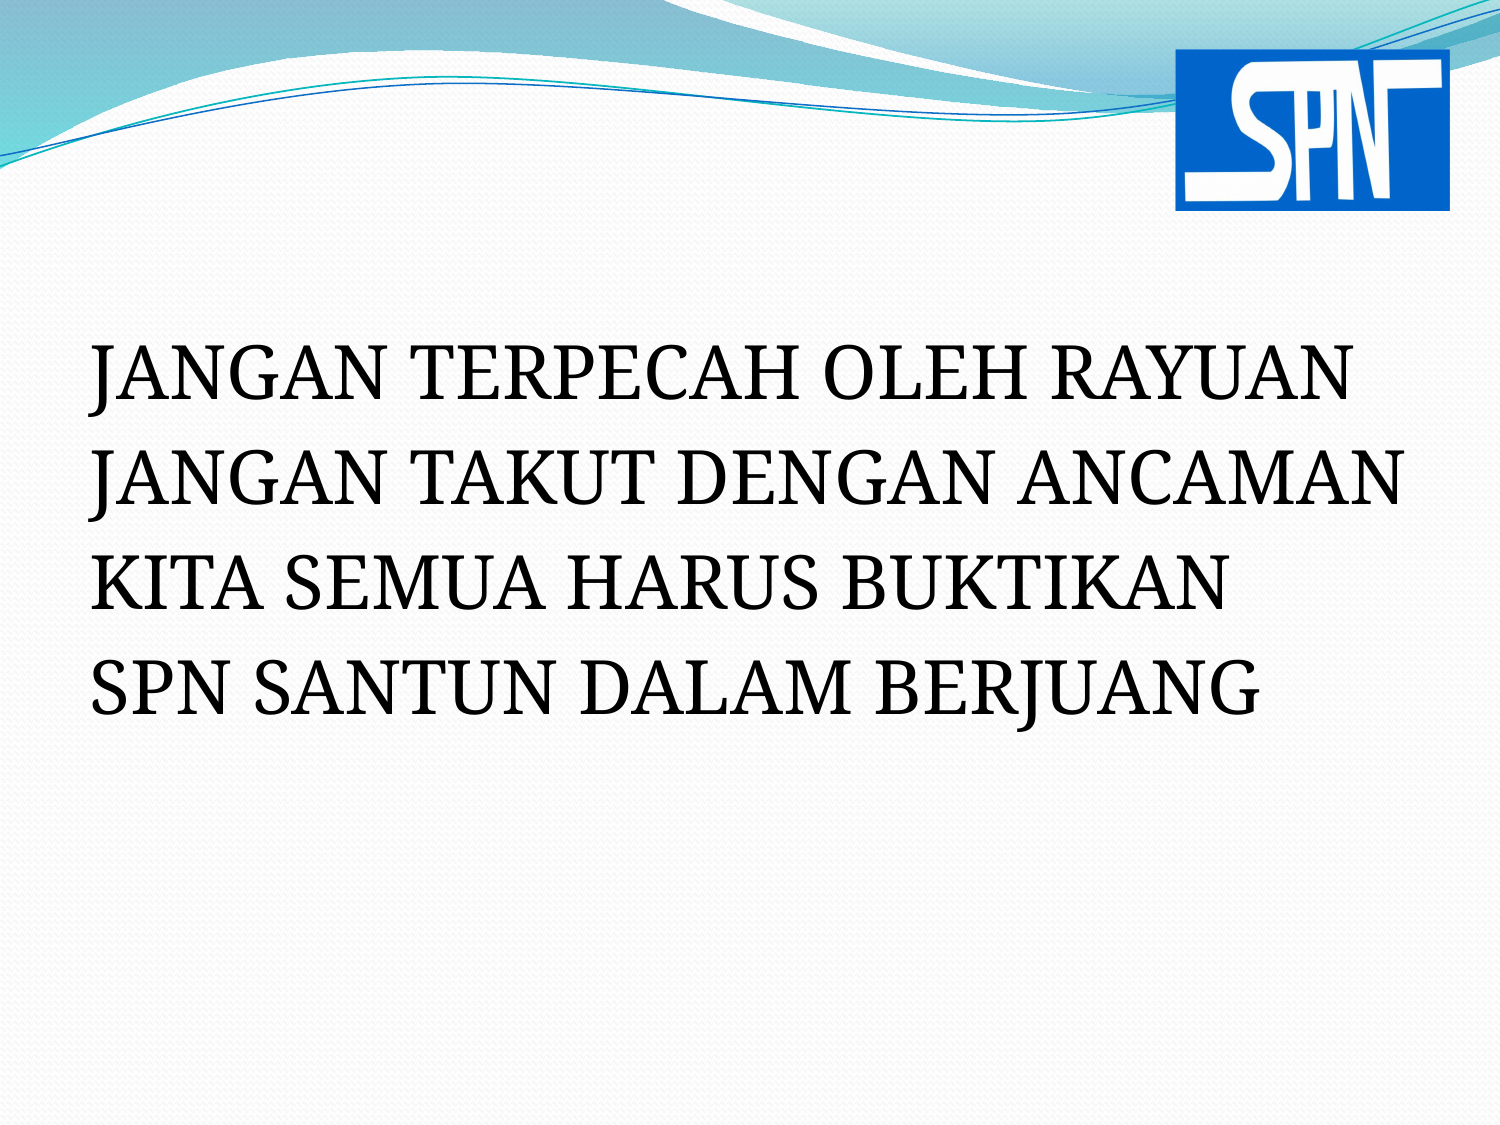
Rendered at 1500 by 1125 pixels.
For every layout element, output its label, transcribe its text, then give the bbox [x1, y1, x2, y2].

picture [1232, 0, 1393, 268]
picture [1396, 50, 1450, 211]
picture [1176, 50, 1227, 211]
list JANGAN TERPECAH OLEH RAYUAN JANGAN TAKUT DENGAN ANCAMAN KITA SEMUA HARUS BUKTIKAN SPN SANTUN DALAM BERJUANG [75, 317, 1425, 1038]
